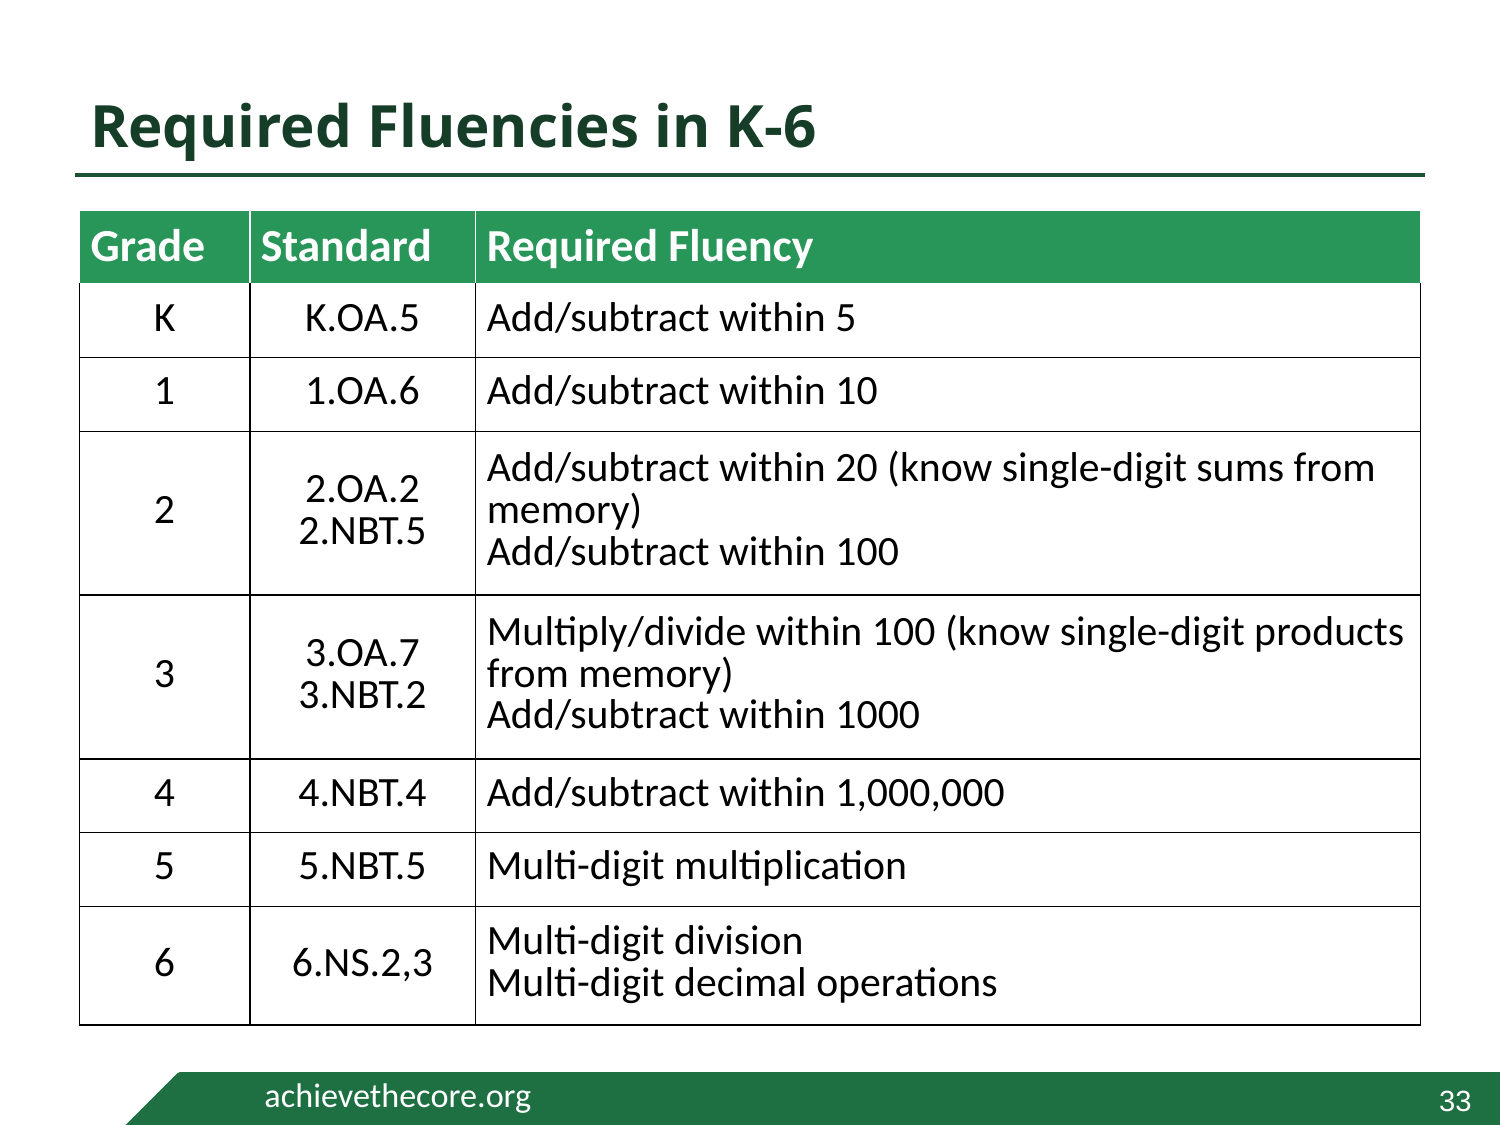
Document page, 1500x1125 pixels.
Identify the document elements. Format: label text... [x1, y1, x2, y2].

table_cell 5.NBT.5 [251, 833, 475, 906]
table_cell 1 [80, 358, 249, 431]
table_header Standard [251, 211, 475, 283]
table_cell 2.OA.2 2.NBT.5 [251, 432, 475, 594]
table_cell Add/subtract within 10 [476, 358, 1420, 431]
table_cell Multi-digit multiplication [476, 833, 1420, 906]
table_cell 1.OA.6 [251, 358, 475, 431]
table_cell 5 [80, 833, 249, 906]
table_header Grade [80, 211, 249, 283]
table_cell Multiply/divide within 100 (know single-digit products from memory) Add/subtract within 1000 [476, 596, 1420, 758]
table_cell 3 [80, 596, 249, 758]
table_cell Add/subtract within 20 (know single-digit sums from memory) Add/subtract within 100 [476, 432, 1420, 594]
table_cell 4 [80, 760, 249, 832]
slide_number 33 [1136, 1073, 1487, 1125]
table_cell K [80, 284, 249, 357]
table_cell Add/subtract within 1,000,000 [476, 760, 1420, 832]
table_cell 3.OA.7 3.NBT.2 [251, 596, 475, 758]
table_cell 6.NS.2,3 [251, 907, 475, 1024]
table_cell 2 [80, 432, 249, 594]
table_header Required Fluency [476, 211, 1420, 283]
table_cell 4.NBT.4 [251, 760, 475, 832]
table_cell K.OA.5 [251, 284, 475, 357]
table_cell Multi-digit division Multi-digit decimal operations [476, 907, 1420, 1024]
table_cell Add/subtract within 5 [476, 284, 1420, 357]
title Required Fluencies in K-6 [75, 22, 1425, 226]
table_cell 6 [80, 907, 249, 1024]
